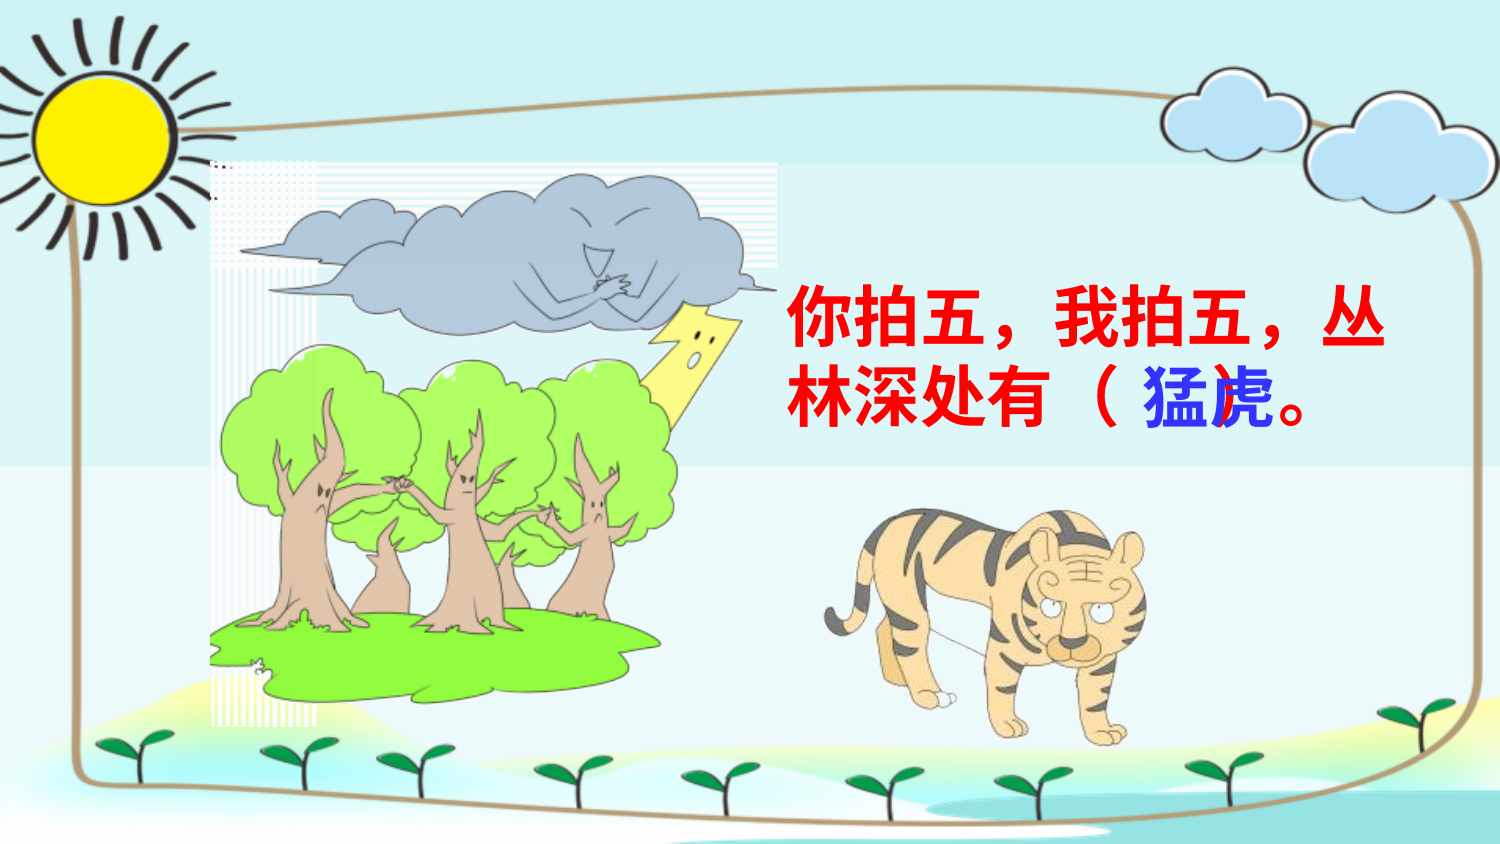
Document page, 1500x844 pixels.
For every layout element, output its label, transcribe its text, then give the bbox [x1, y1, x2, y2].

picture [0, 0, 1500, 844]
text_box 猛虎 [1128, 347, 1350, 443]
text_box 你拍五，我拍五，丛林深处有（ ）。 [781, 266, 1406, 442]
